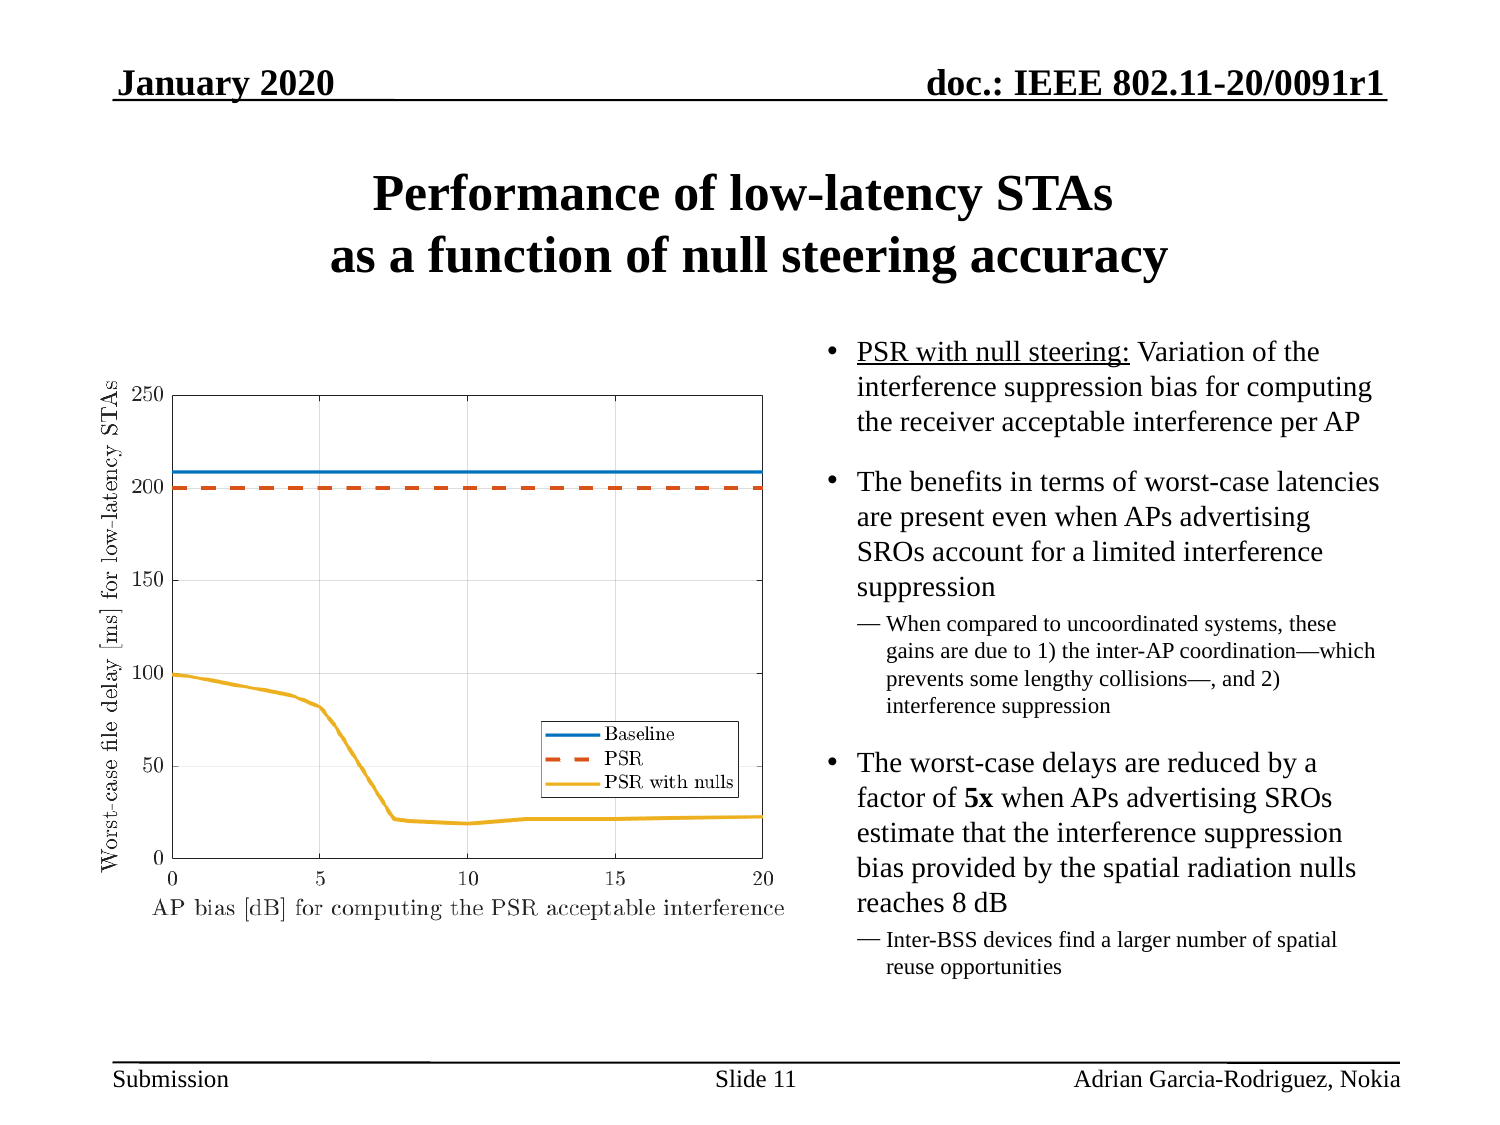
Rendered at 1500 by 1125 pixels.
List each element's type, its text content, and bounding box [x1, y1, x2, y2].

text_box January 2020 [117, 58, 507, 104]
picture [98, 376, 788, 924]
footer Adrian Garcia-Rodriguez, Nokia [878, 1061, 1402, 1093]
title Performance of low-latency STAs as a function of null steering accuracy [74, 149, 1426, 291]
slide_number Slide 11 [712, 1061, 800, 1123]
